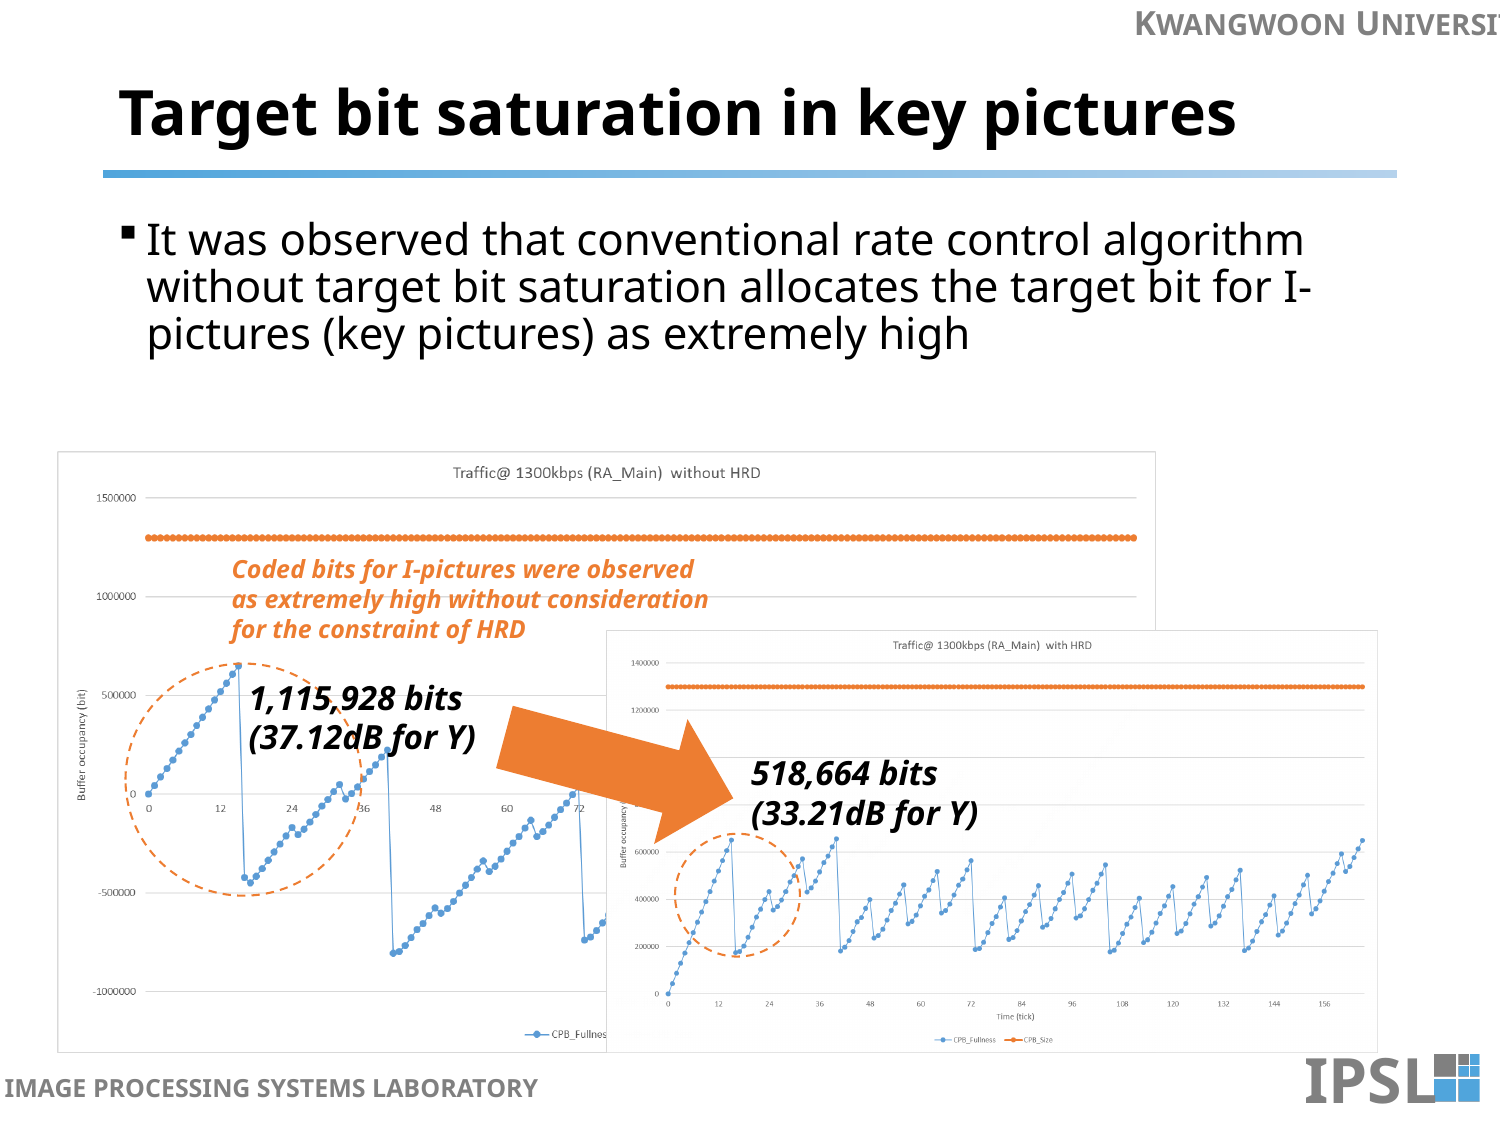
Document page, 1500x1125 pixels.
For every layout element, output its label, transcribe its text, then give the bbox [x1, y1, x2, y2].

title Target bit saturation in key pictures [103, 59, 1397, 171]
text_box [57, 451, 1378, 1053]
list It was observed that conventional rate control algorithm without target bit saturation allocates the target bit for I-pictures (key pictures) as extremely high [103, 209, 1397, 1014]
picture [1430, 1050, 1480, 1108]
